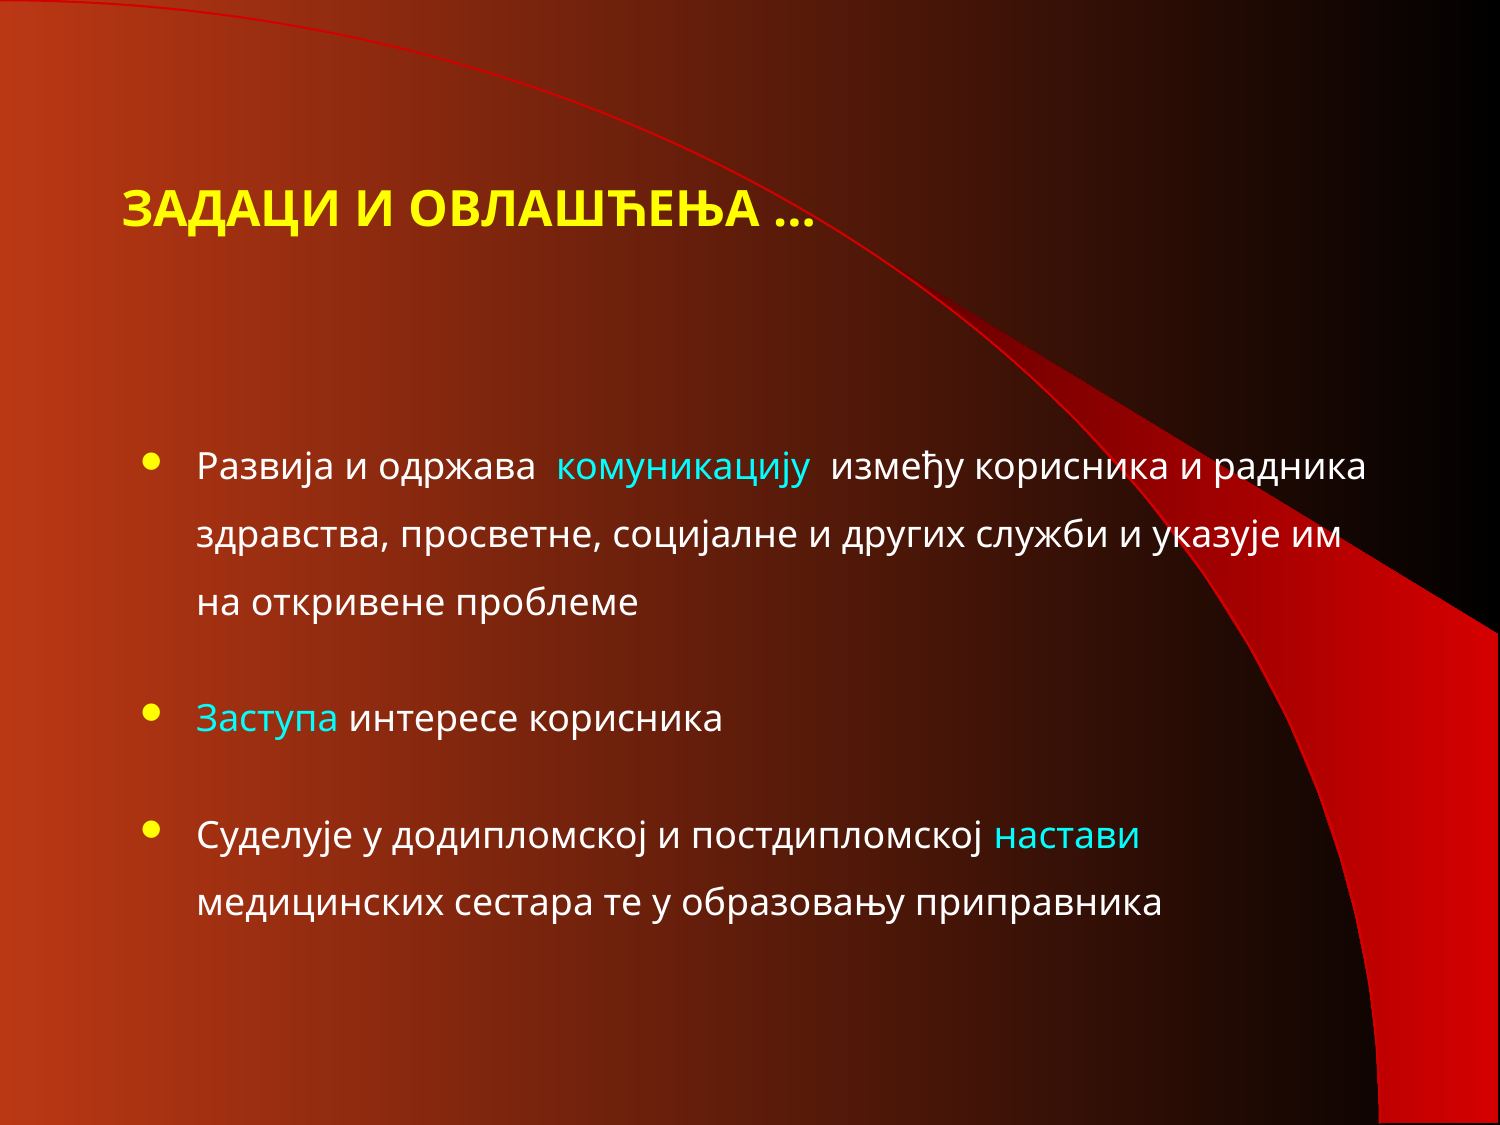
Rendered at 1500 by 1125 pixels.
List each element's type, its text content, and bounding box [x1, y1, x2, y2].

list Развија и одржава комуникацију између корисника и радника здравства, просветне, социјалне и других служби и указује им на откривене проблеме Заступа интересе корисника Суделује у додипломској и постдипломској настави медицинских сестара те у образовању приправника [125, 412, 1400, 1088]
title ЗАДАЦИ И ОВЛАШЋЕЊА … [99, 137, 838, 276]
